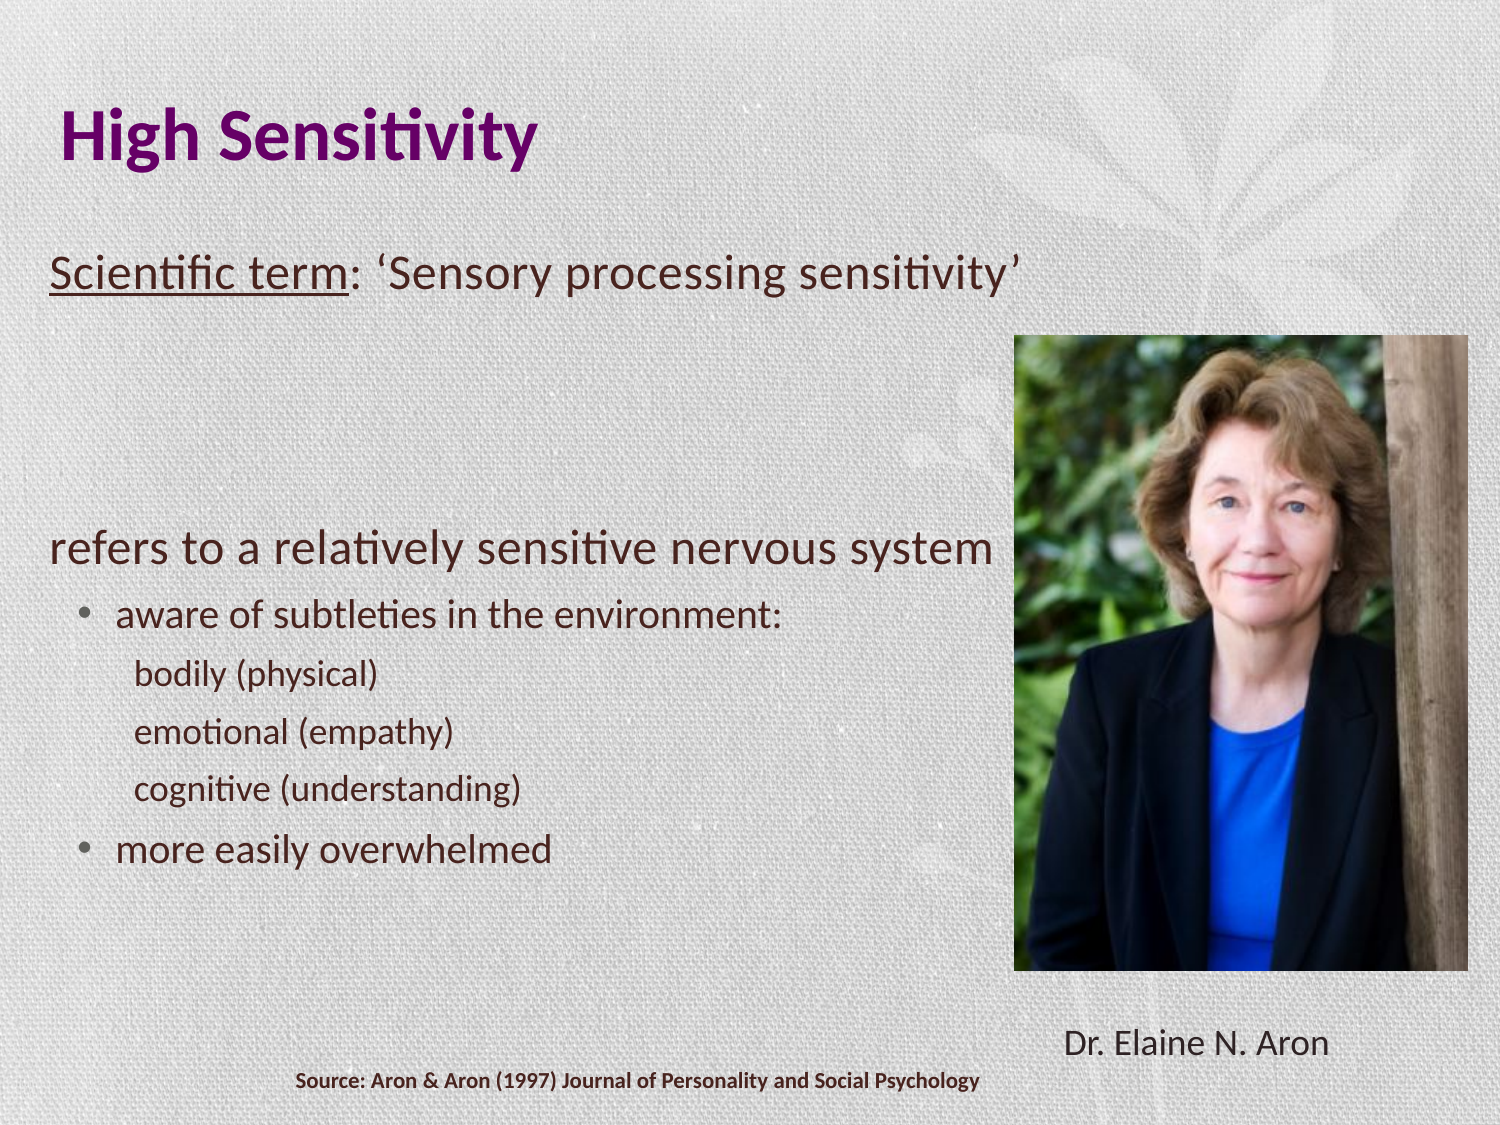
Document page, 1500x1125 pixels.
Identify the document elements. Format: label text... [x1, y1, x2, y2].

title High Sensitivity [45, 37, 1455, 184]
list Scientific term: ‘Sensory processing sensitivity’ refers to a relatively sensitive nervous system aware of subtleties in the environment: bodily (physical) emotional (empathy) cognitive (understanding) more easily overwhelmed [34, 231, 1445, 1056]
footer Source: Aron & Aron (1997) Journal of Personality and Social Psychology [262, 1055, 1015, 1104]
picture [1014, 335, 1468, 971]
text_box Dr. Elaine N. Aron [1048, 1010, 1346, 1071]
